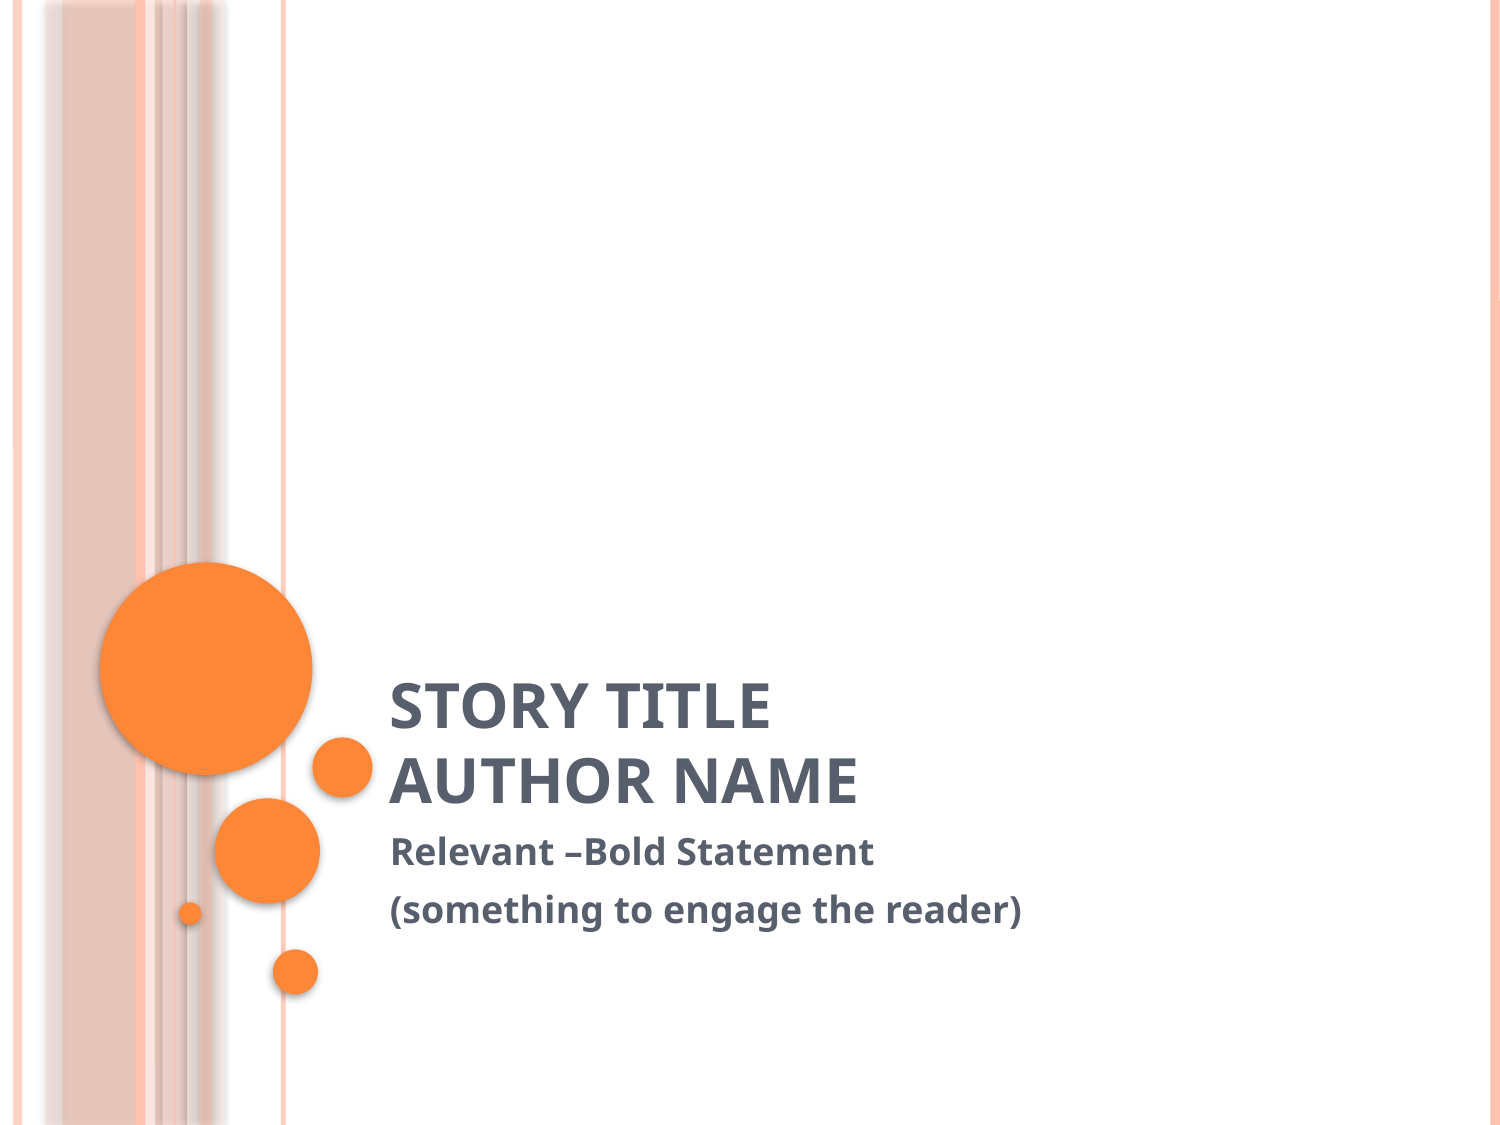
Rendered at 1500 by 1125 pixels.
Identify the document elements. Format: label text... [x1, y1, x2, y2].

title Story title Author name [375, 512, 1388, 820]
subtitle Relevant –Bold Statement (something to engage the reader) [375, 820, 1388, 1046]
